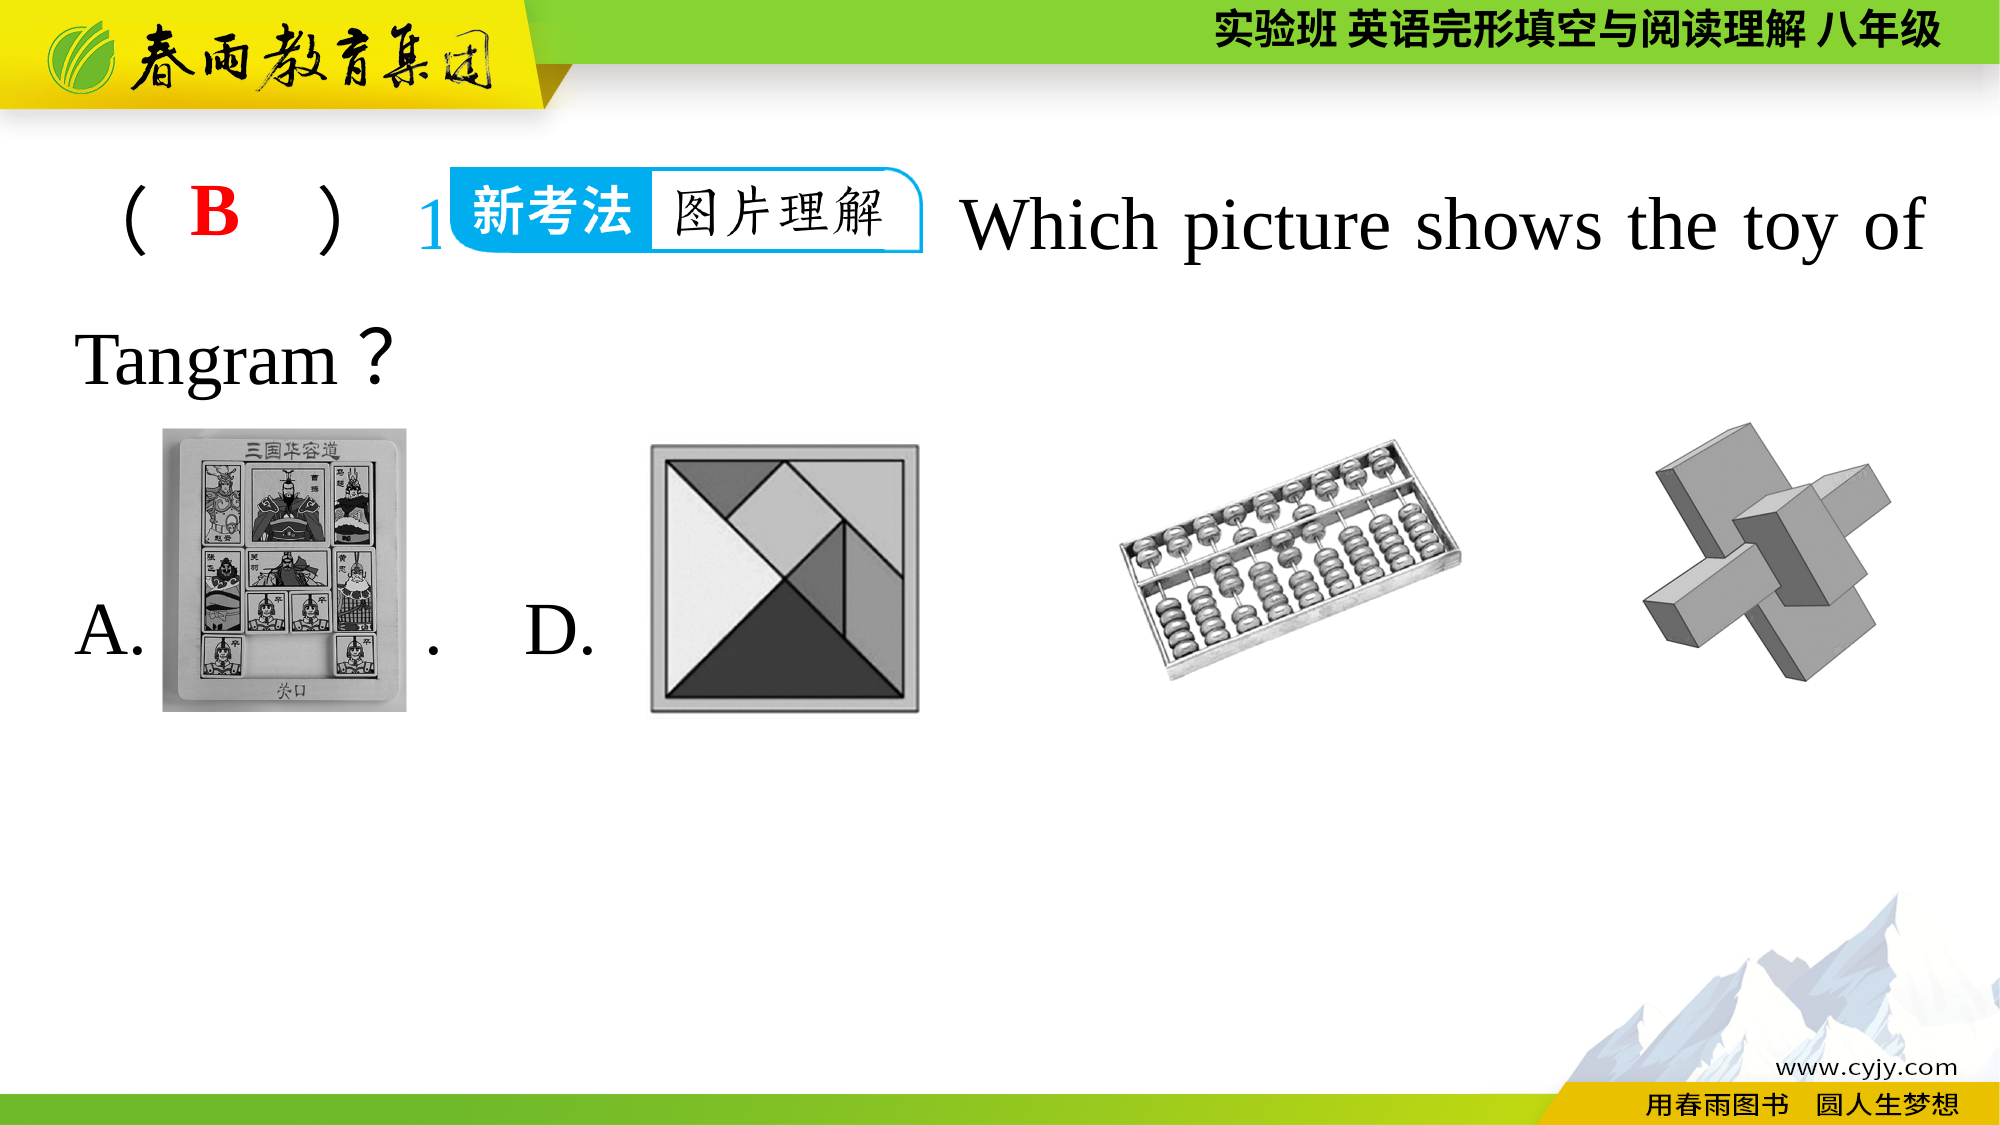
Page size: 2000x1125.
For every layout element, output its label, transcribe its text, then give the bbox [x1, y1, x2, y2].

list （ ）1. Which picture shows the toy of Tangram？ A. B. C. D. [59, 122, 1944, 683]
picture [0, 0, 2000, 1125]
text_box B [157, 153, 256, 259]
